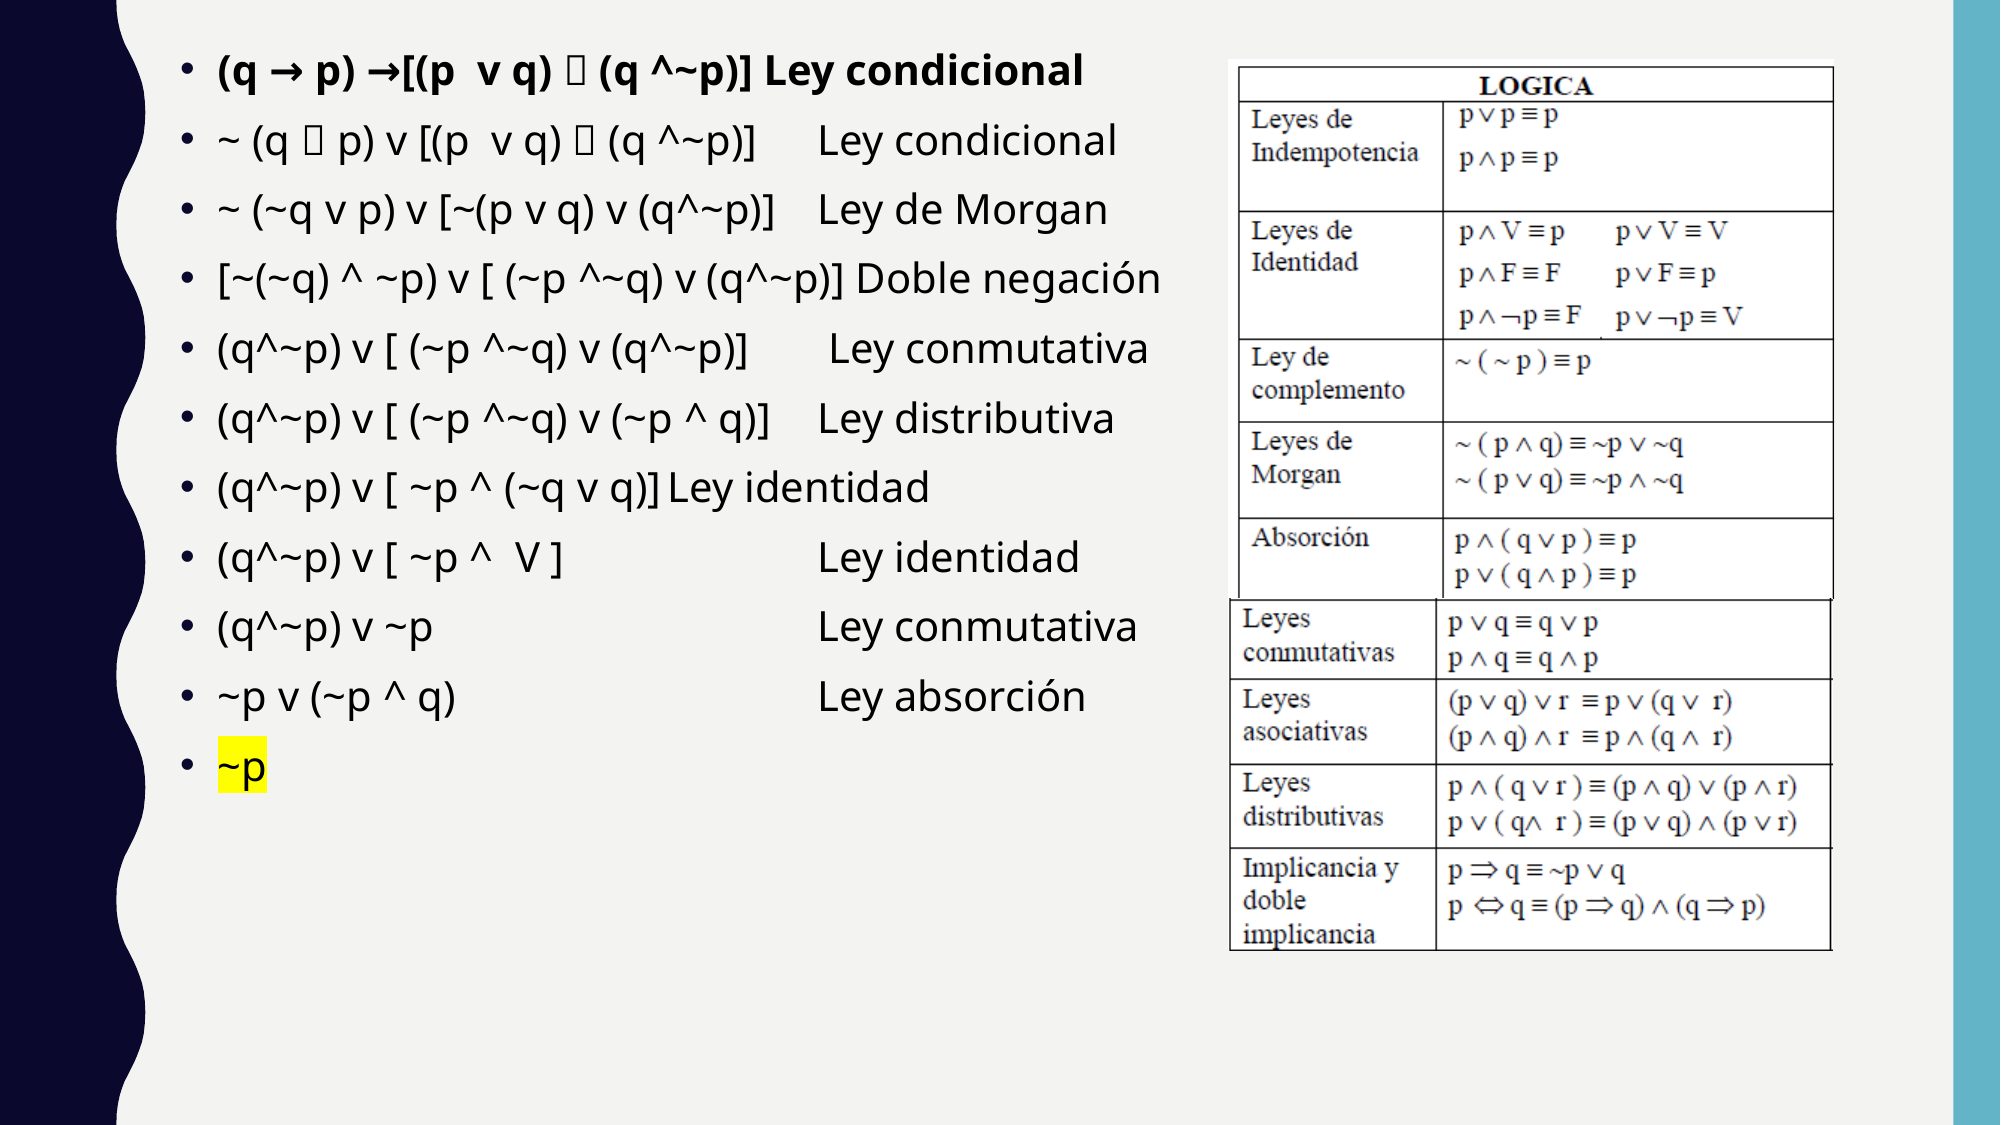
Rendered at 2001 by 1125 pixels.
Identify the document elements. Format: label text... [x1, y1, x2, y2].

list (q → p) →[(p v q)  (q ^~p)] Ley condicional ~ (q  p) v [(p v q)  (q ^~p)] Ley condicional ~ (~q v p) v [~(p v q) v (q^~p)] Ley de Morgan [~(~q) ^ ~p) v [ (~p ^~q) v (q^~p)] Doble negación (q^~p) v [ (~p ^~q) v (q^~p)] Ley conmutativa (q^~p) v [ (~p ^~q) v (~p ^ q)] Ley distributiva (q^~p) v [ ~p ^ (~q v q)] Ley identidad (q v ~q)=V (q^~p) v [ ~p ^ V ] Ley identidad (p ^ V)=p (q^~p) v ~p Ley conmutativa ~p v (~p ^ q) Ley absorción ~p [165, 31, 1835, 889]
picture [1228, 59, 1835, 951]
